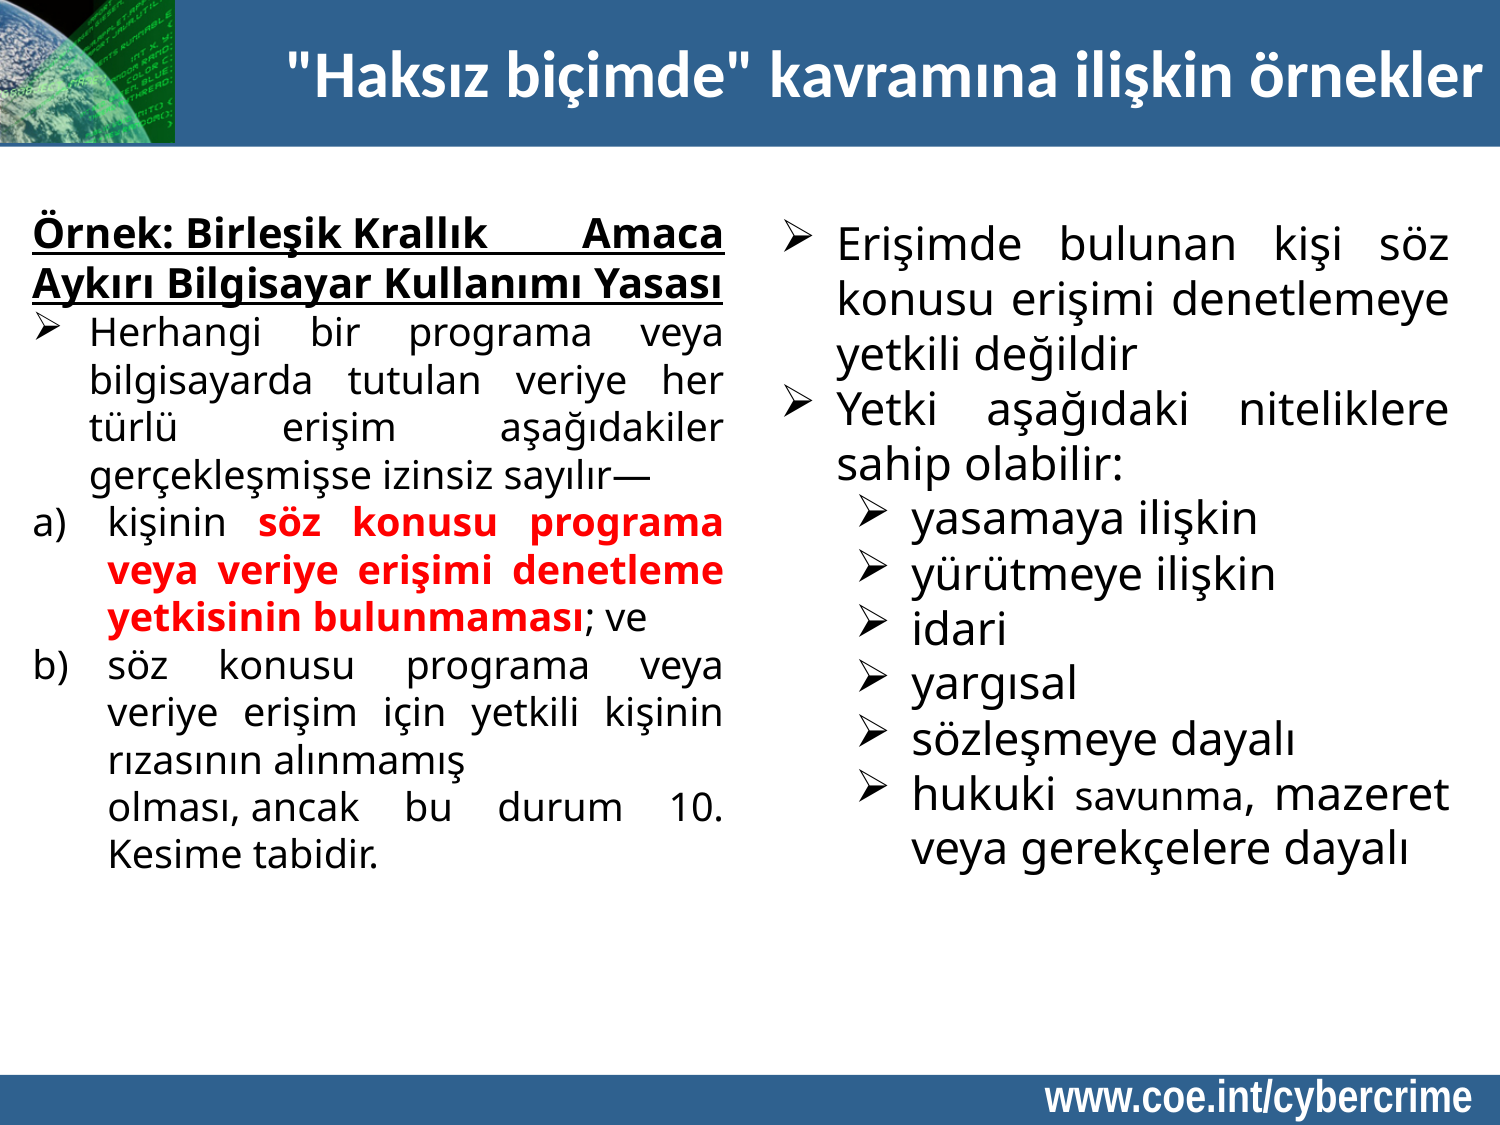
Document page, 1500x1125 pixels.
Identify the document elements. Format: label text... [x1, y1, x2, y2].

text_box www.coe.int/cybercrime [1030, 1059, 1500, 1125]
text_box Erişimde bulunan kişi söz konusu erişimi denetlemeye yetkili değildir Yetki aşağıdaki niteliklere sahip olabilir: yasamaya ilişkin yürütmeye ilişkin idari yargısal sözleşmeye dayalı hukuki savunma, mazeret veya gerekçelere dayalı [764, 206, 1465, 882]
text_box "Haksız biçimde" kavramına ilişkin örnekler [176, 0, 1500, 149]
picture [0, 0, 175, 143]
text_box [0, 1073, 1030, 1125]
text_box Örnek: Birleşik Krallık Amaca Aykırı Bilgisayar Kullanımı Yasası Herhangi bir programa veya bilgisayarda tutulan veriye her türlü erişim aşağıdakiler gerçekleşmişse izinsiz sayılır— kişinin söz konusu programa veya veriye erişimi denetleme yetkisinin bulunmaması; ve söz konusu programa veya veriye erişim için yetkili kişinin rızasının alınmamış olması, ancak bu durum 10. Kesime tabidir. [17, 199, 740, 885]
